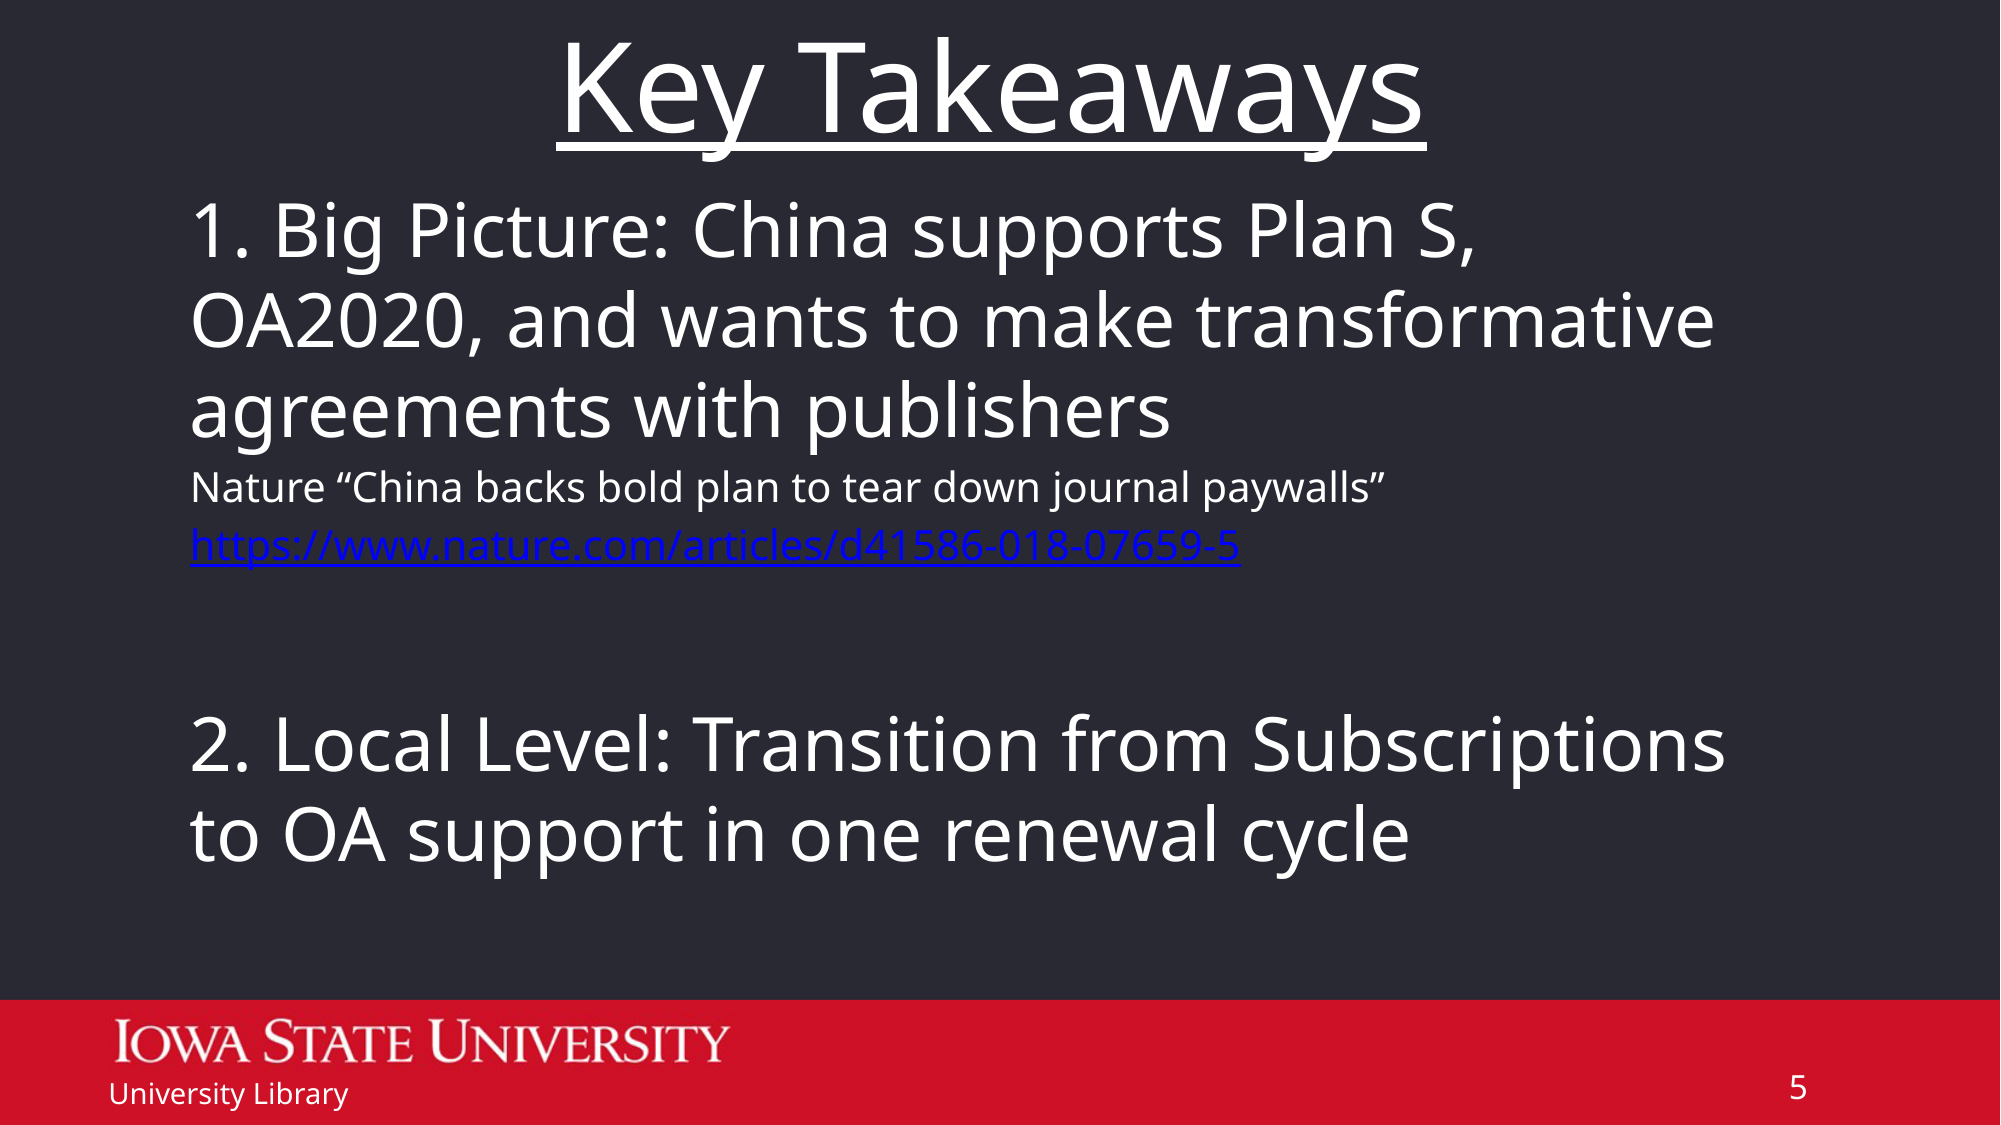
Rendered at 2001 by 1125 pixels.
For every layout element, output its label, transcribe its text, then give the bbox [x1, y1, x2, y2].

picture [99, 1002, 801, 1091]
text_box Key Takeaways [541, 0, 1443, 165]
list 1. Big Picture: China supports Plan S, OA2020, and wants to make transformative agreements with publishers Nature “China backs bold plan to tear down journal paywalls” https://www.nature.com/articles/d41586-018-07659-5 2. Local Level: Transition from Subscriptions to OA support in one renewal cycle [174, 174, 1792, 1004]
